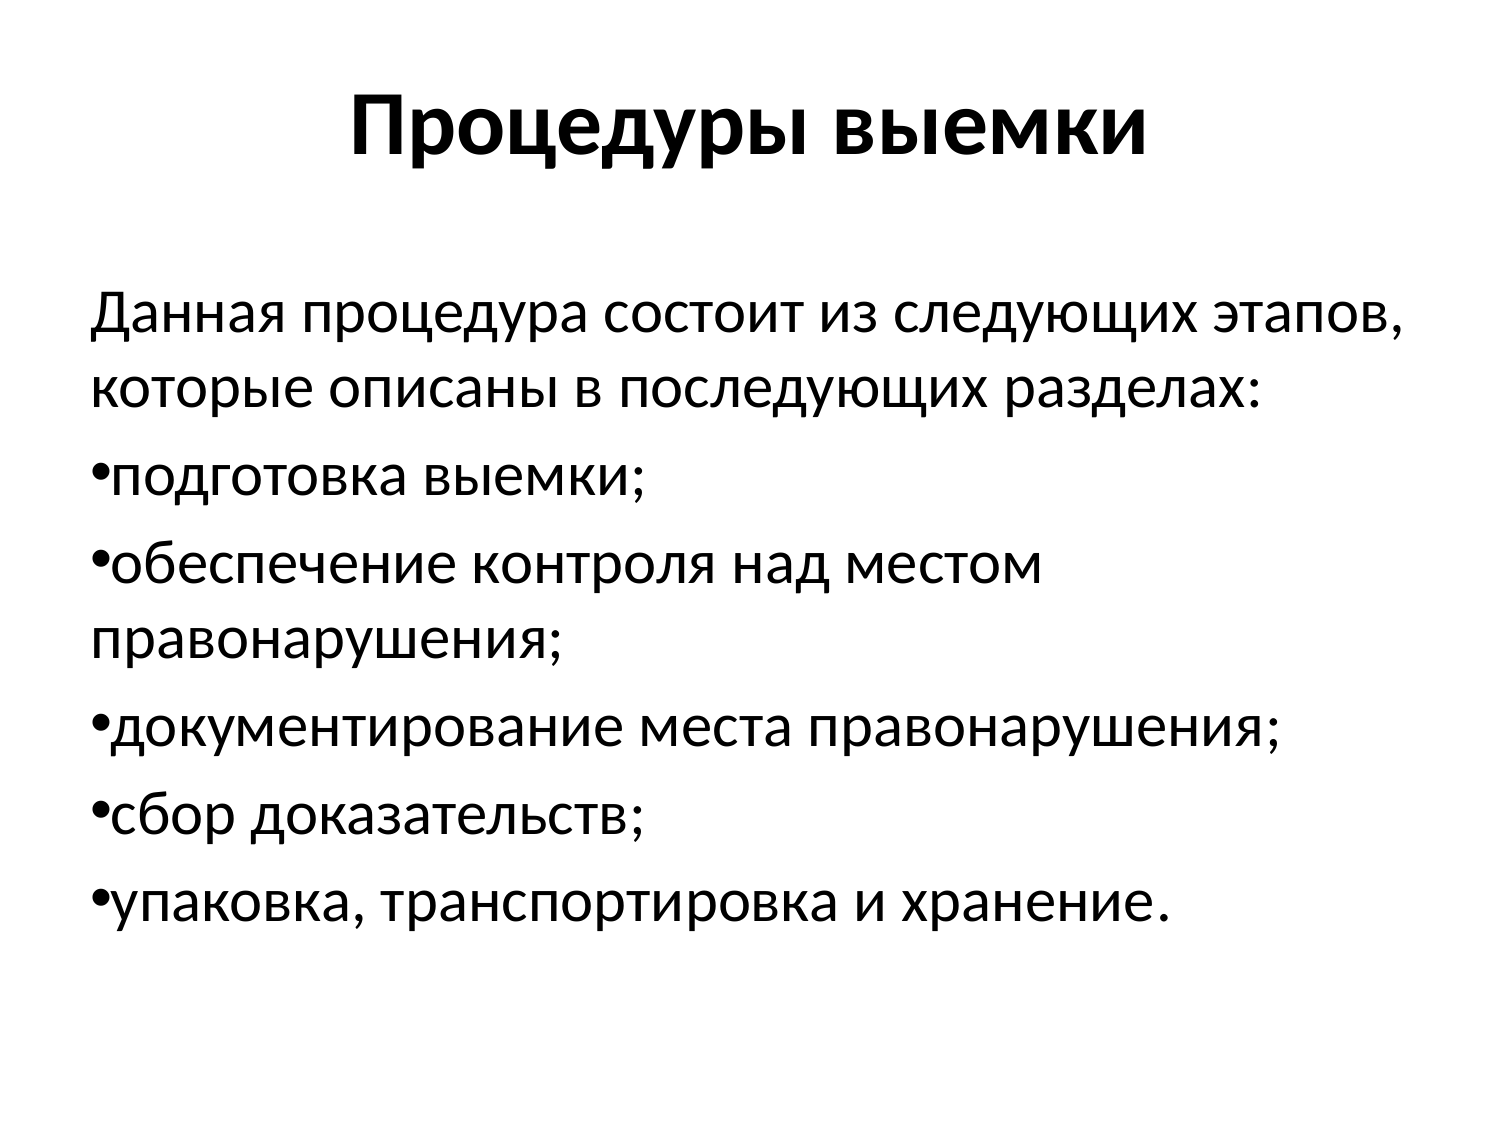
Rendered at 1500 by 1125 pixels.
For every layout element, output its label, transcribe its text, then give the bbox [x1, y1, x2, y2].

title Процедуры выемки [74, 44, 1426, 191]
list Данная процедура состоит из следующих этапов, которые описаны в последующих разделах: подготовка выемки; обеспечение контроля над местом правонарушения; документирование места правонарушения; сбор доказательств; упаковка, транспортировка и хранение. [74, 262, 1426, 1006]
